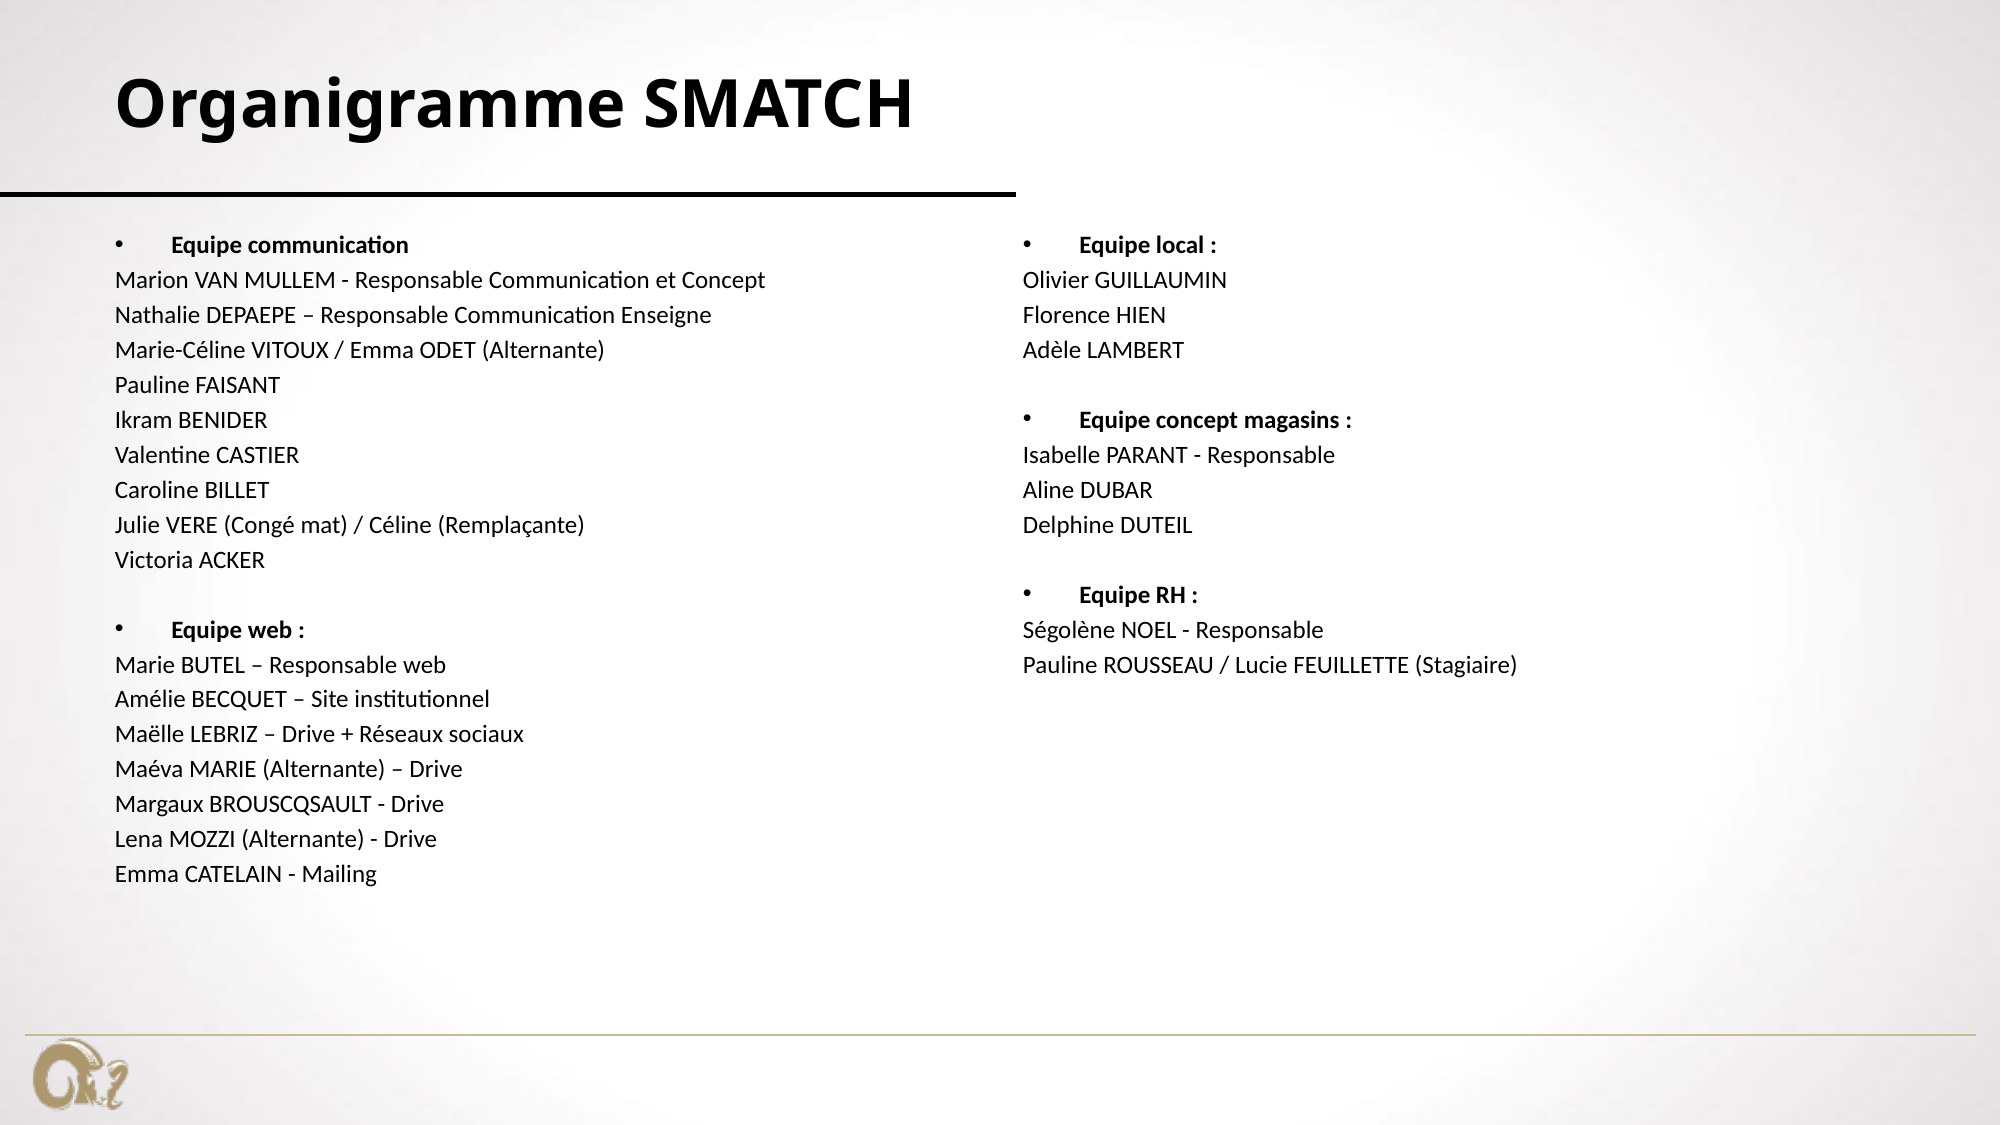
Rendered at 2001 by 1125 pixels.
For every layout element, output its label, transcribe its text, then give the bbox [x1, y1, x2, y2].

list Equipe communication Marion VAN MULLEM - Responsable Communication et Concept Nathalie DEPAEPE – Responsable Communication Enseigne Marie-Céline VITOUX / Emma ODET (Alternante) Pauline FAISANT Ikram BENIDER Valentine CASTIER Caroline BILLET Julie VERE (Congé mat) / Céline (Remplaçante) Victoria ACKER Equipe web : Marie BUTEL – Responsable web Amélie BECQUET – Site institutionnel Maëlle LEBRIZ – Drive + Réseaux sociaux Maéva MARIE (Alternante) – Drive Margaux BROUSCQSAULT - Drive Lena MOZZI (Alternante) - Drive Emma CATELAIN - Mailing [99, 221, 919, 1064]
title Organigramme SMATCH [99, 7, 1900, 195]
text_box Equipe local : Olivier GUILLAUMIN Florence HIEN Adèle LAMBERT Equipe concept magasins : Isabelle PARANT - Responsable Aline DUBAR Delphine DUTEIL Equipe RH : Ségolène NOEL - Responsable Pauline ROUSSEAU / Lucie FEUILLETTE (Stagiaire) [1008, 221, 1827, 1040]
picture [0, 0, 2000, 1125]
